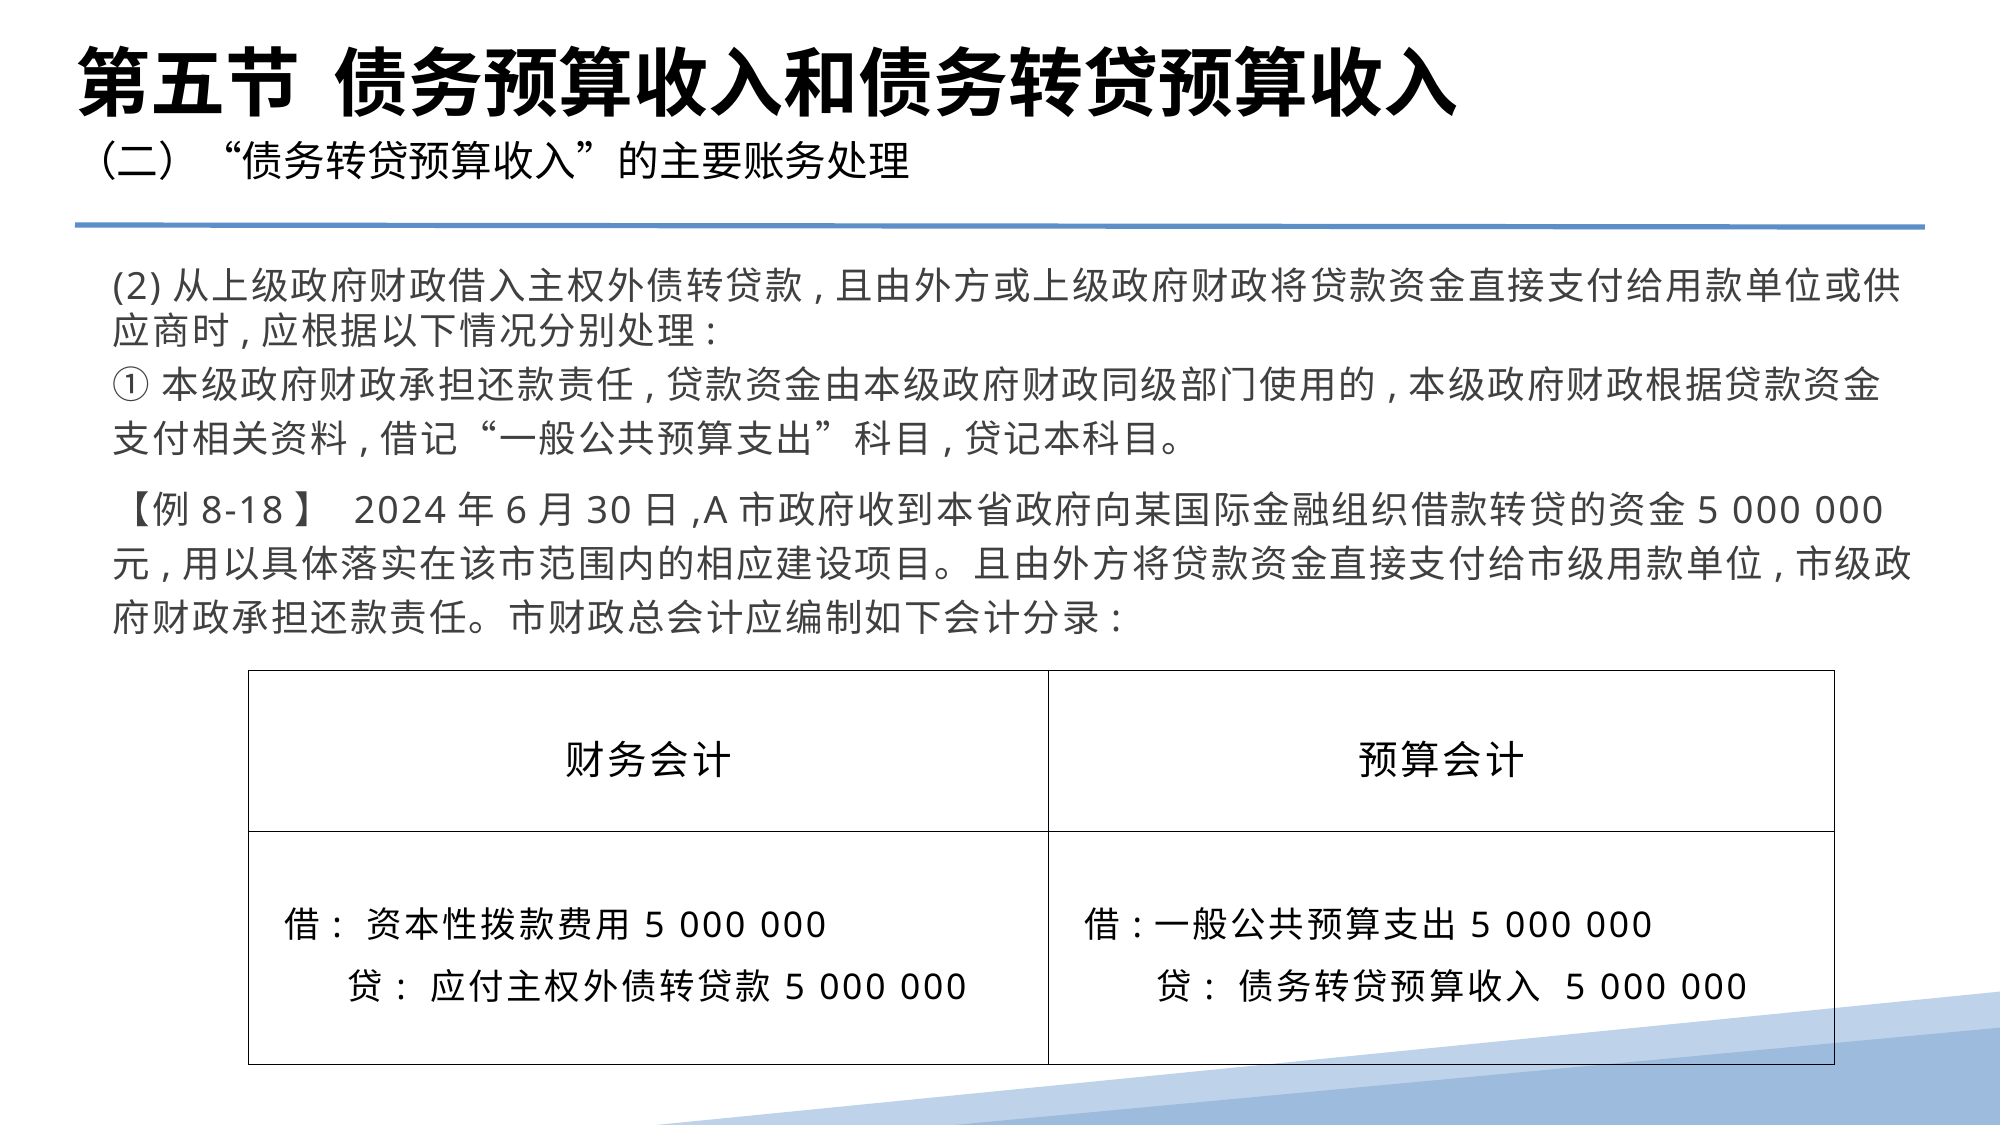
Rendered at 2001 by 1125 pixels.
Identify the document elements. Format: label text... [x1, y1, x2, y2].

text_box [74, 224, 1925, 228]
text_box 第五节 债务预算收入和债务转贷预算收入 [75, 24, 1925, 124]
table_cell 借: 资本性拨款费用5 000 000 贷: 应付主权外债转贷款5 000 000 [249, 832, 1048, 1064]
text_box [656, 991, 2000, 1125]
table_cell 借:一般公共预算支出5 000 000 贷: 债务转贷预算收入 5 000 000 [1049, 832, 1834, 991]
text_box (2)从上级政府财政借入主权外债转贷款,且由外方或上级政府财政将贷款资金直接支付给用款单位或供应商时,应根据以下情况分别处理: ①本级政府财政承担还款责任,贷款资金由本级政府财政同级部门使用的,本级政府财政根据贷款资金支付相关资料,借记“一般公共预算支出”科目,贷记本科目。 【例8-18】 2024年6月30日,A市政府收到本省政府向某国际金融组织借款转贷的资金5 000 000元,用以具体落实在该市范围内的相应建设项目。且由外方将贷款资金直接支付给市级用款单位,市级政府财政承担还款责任。市财政总会计应编制如下会计分录: [102, 252, 1925, 720]
table_header 预算会计 [1049, 671, 1834, 831]
text_box （二）“债务转贷预算收入”的主要账务处理 [75, 124, 1925, 200]
table_header 财务会计 [249, 671, 1048, 831]
